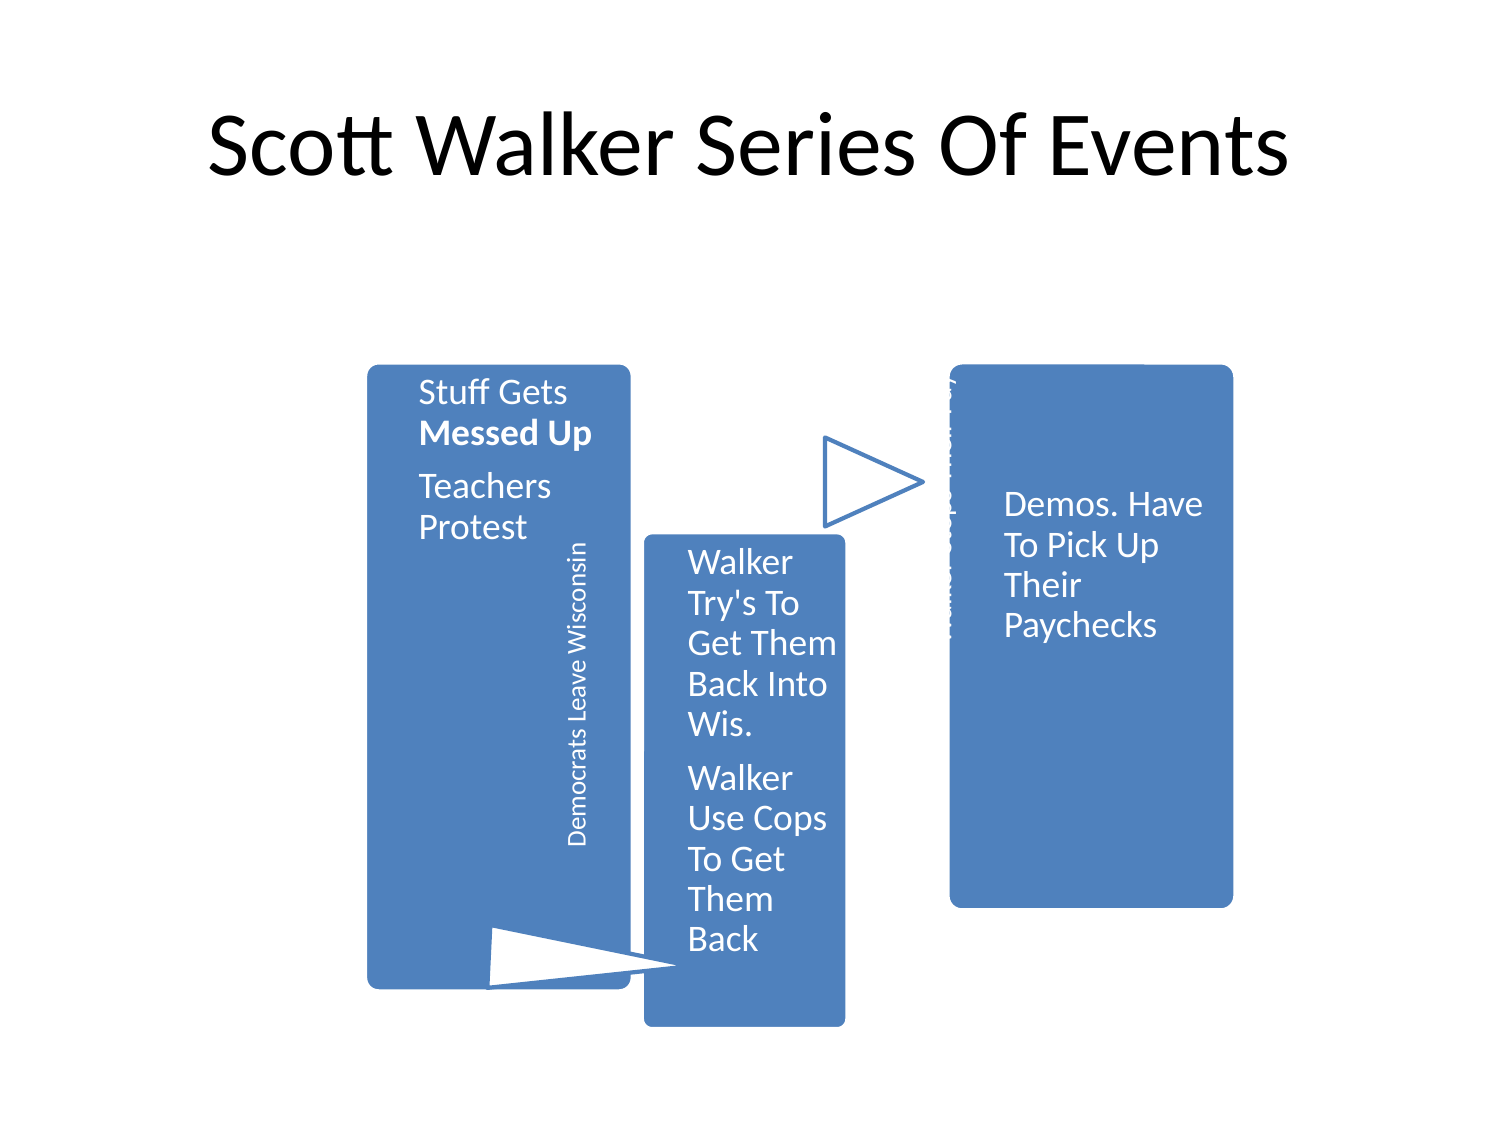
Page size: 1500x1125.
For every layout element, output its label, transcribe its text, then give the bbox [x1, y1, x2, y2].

title Scott Walker Series Of Events [75, 45, 1425, 233]
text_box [299, 362, 1301, 1030]
